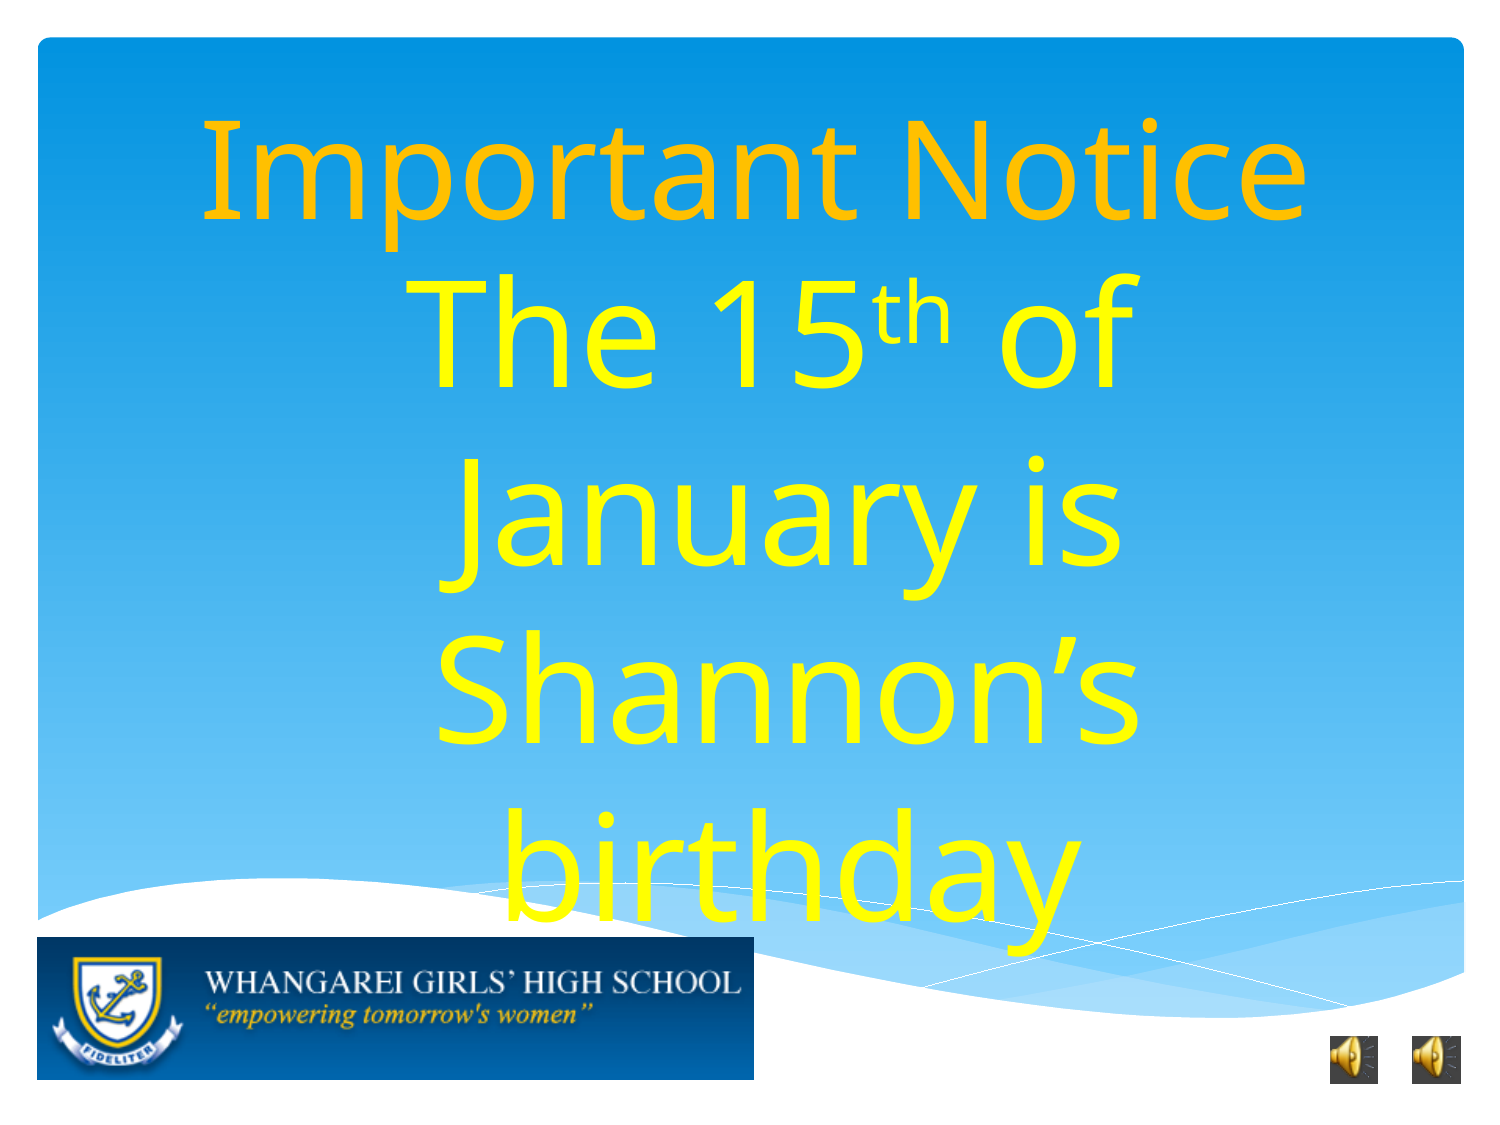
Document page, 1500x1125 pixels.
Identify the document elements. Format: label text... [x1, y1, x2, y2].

picture [1411, 1034, 1462, 1086]
picture [37, 937, 754, 1080]
text_box Important Notice [149, 37, 1362, 255]
text_box The 15th of January is Shannon’s birthday [149, 231, 1391, 963]
picture [1328, 1034, 1380, 1086]
